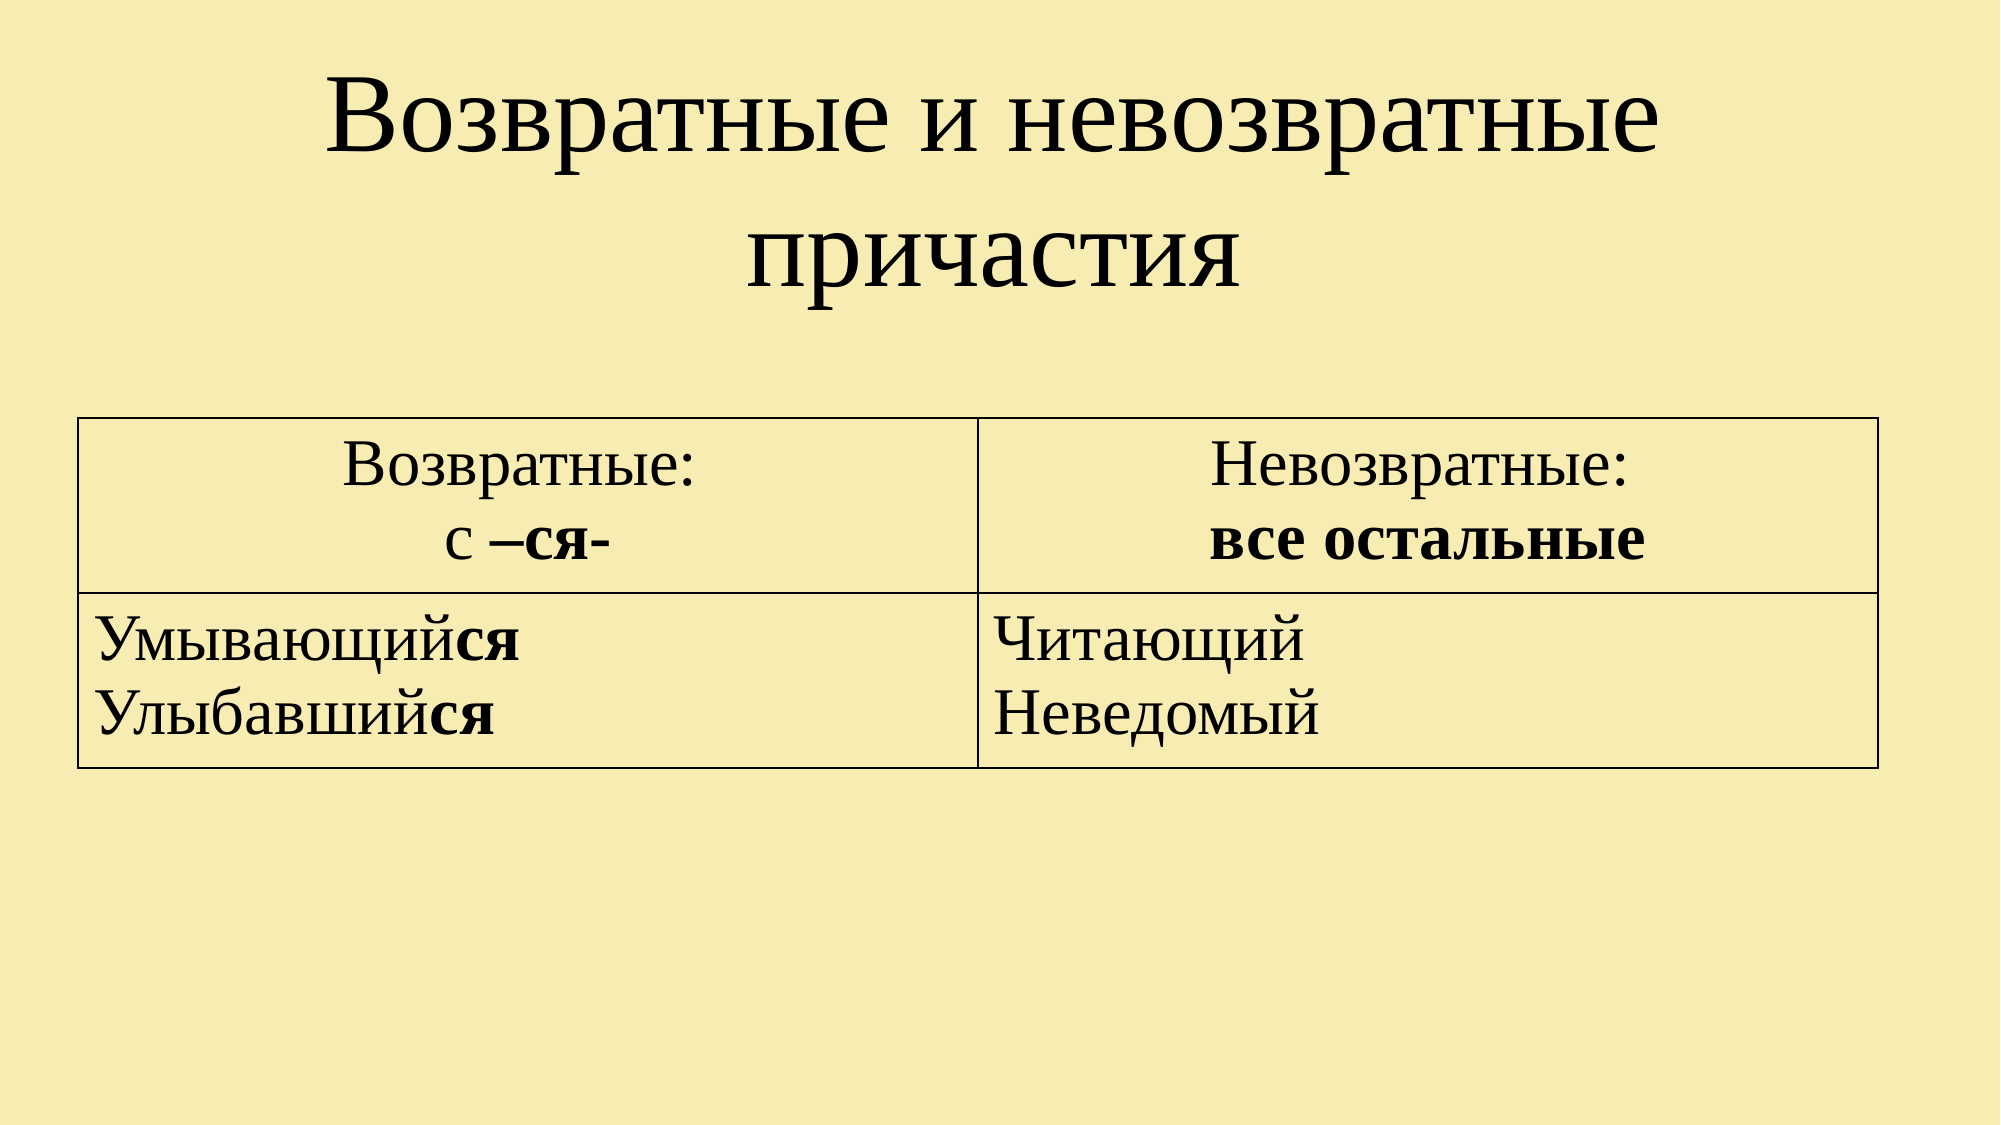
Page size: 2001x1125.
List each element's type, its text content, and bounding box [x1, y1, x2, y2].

table_header Возвратные: с –ся- [79, 419, 977, 592]
text_box Возвратные и невозвратные причастия [299, 31, 1688, 317]
table_cell Умывающийся Улыбавшийся [79, 594, 977, 767]
table_header Невозвратные: все остальные [979, 419, 1877, 592]
table_cell Читающий Неведомый [979, 594, 1877, 767]
